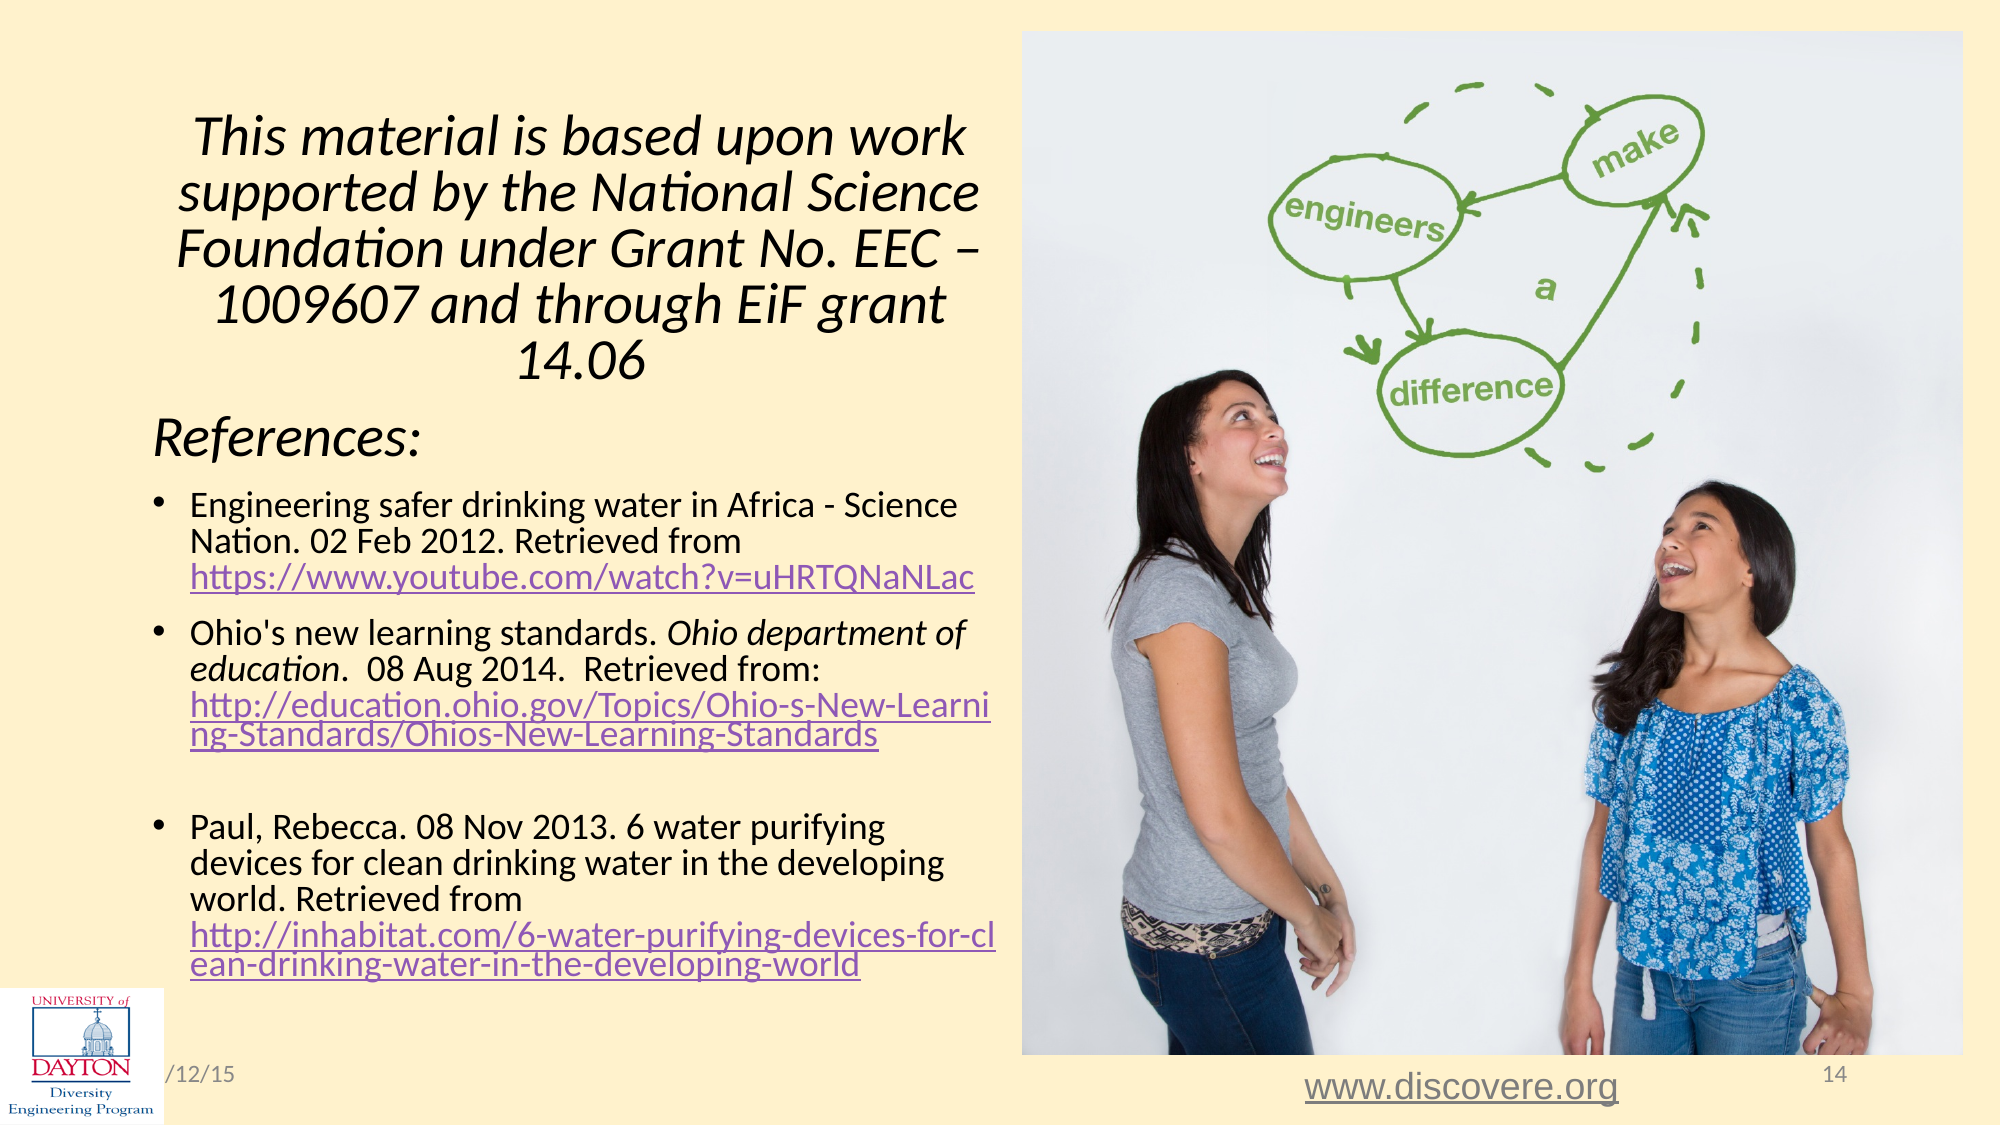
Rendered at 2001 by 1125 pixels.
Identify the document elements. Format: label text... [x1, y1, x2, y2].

text_box www.discovere.org [1289, 1063, 1648, 1115]
picture [1021, 30, 1963, 1055]
list This material is based upon work supported by the National Science Foundation under Grant No. EEC – 1009607 and through EiF grant 14.06 References: Engineering safer drinking water in Africa - Science Nation. 02 Feb 2012. Retrieved from https://www.youtube.com/watch?v=uHRTQNaNLac Ohio's new learning standards. Ohio department of education. 08 Aug 2014. Retrieved from: http://education.ohio.gov/Topics/Ohio-s-New-Learning-Standards/Ohios-New-Learning-Standards Paul, Rebecca. 08 Nov 2013. 6 water purifying devices for clean drinking water in the developing world. Retrieved from http://inhabitat.com/6-water-purifying-devices-for-clean-drinking-water-in-the-developing-world [137, 103, 1016, 1014]
picture [0, 988, 165, 1125]
